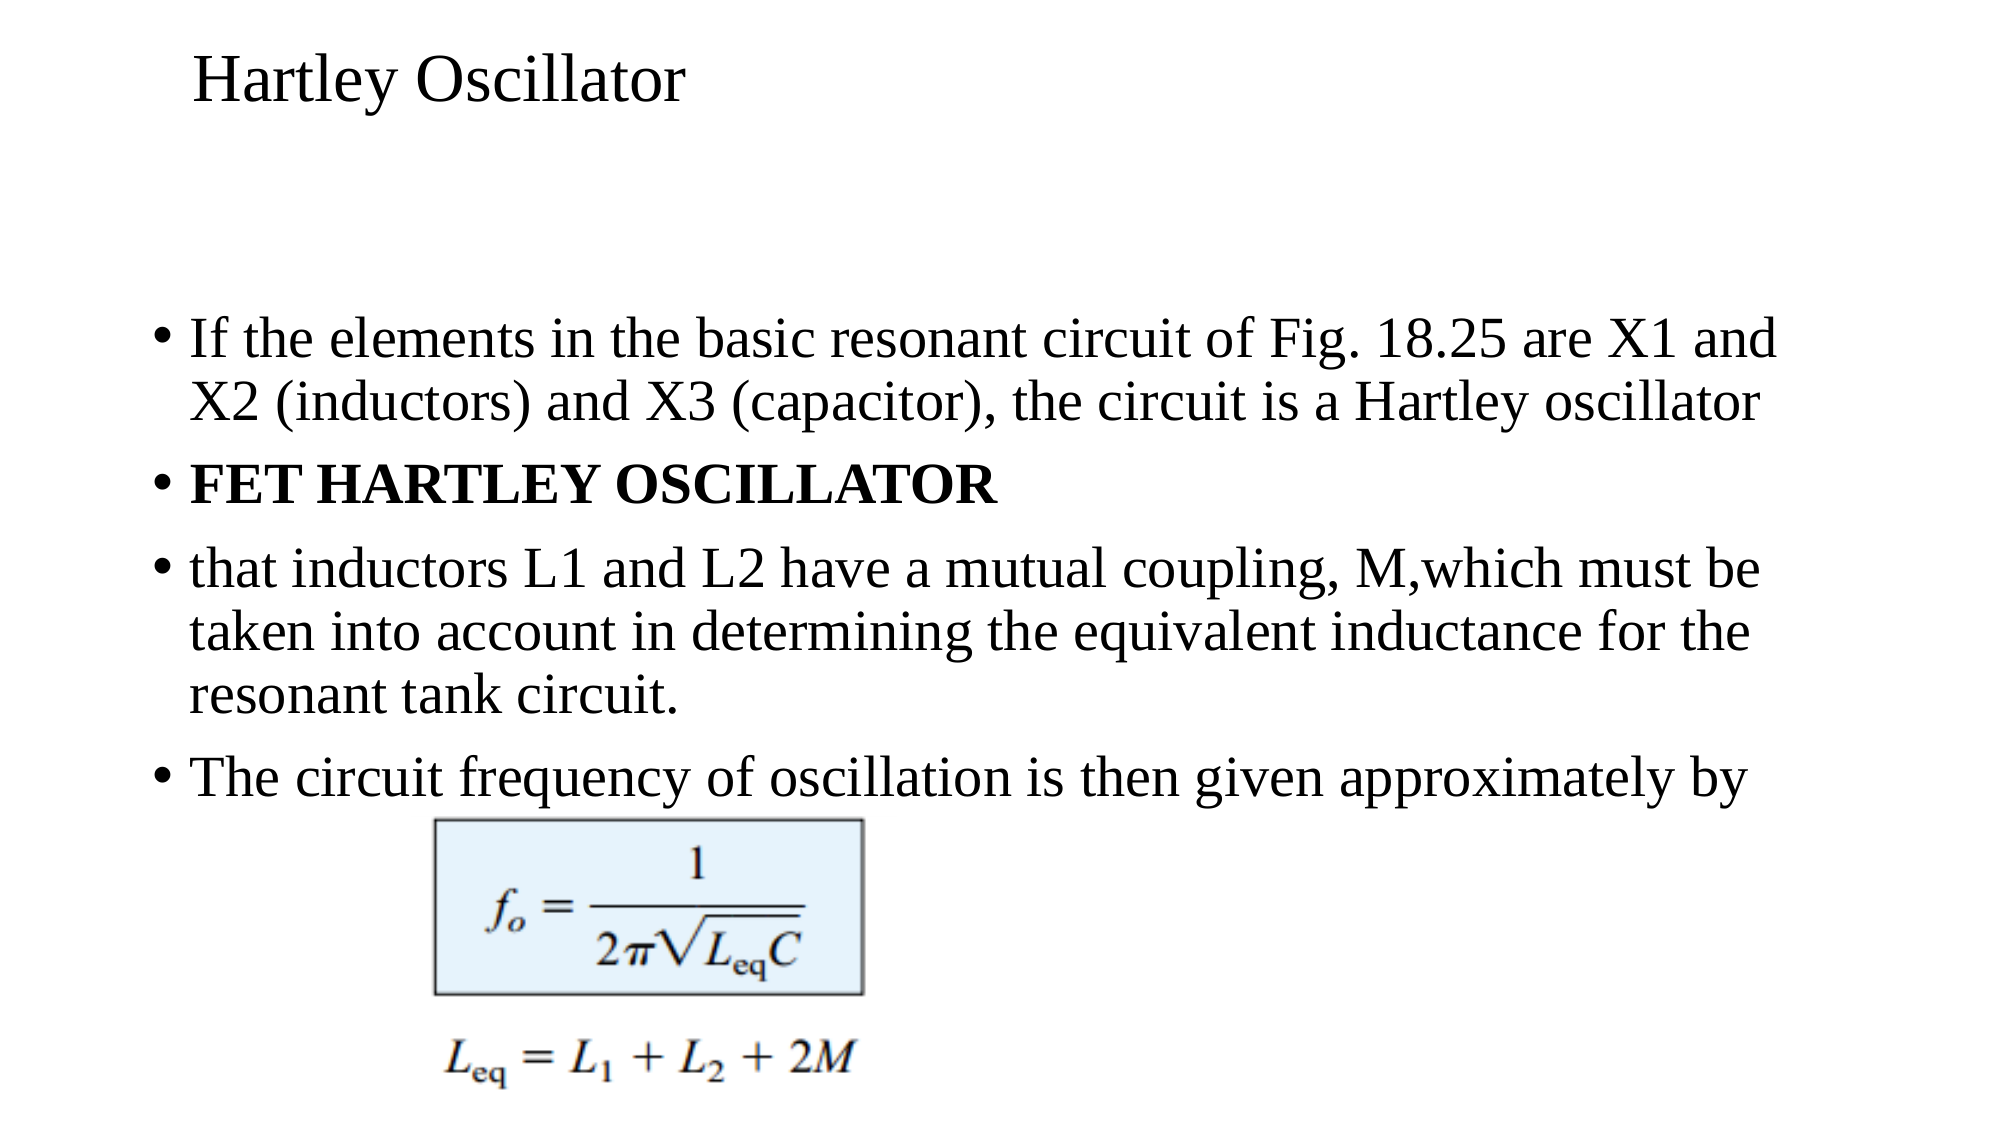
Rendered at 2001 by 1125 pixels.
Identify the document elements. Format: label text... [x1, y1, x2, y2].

title Hartley Oscillator [177, 0, 1903, 159]
picture [411, 815, 897, 1116]
list If the elements in the basic resonant circuit of Fig. 18.25 are X1 and X2 (inductors) and X3 (capacitor), the circuit is a Hartley oscillator FET HARTLEY OSCILLATOR that inductors L1 and L2 have a mutual coupling, M,which must be taken into account in determining the equivalent inductance for the resonant tank circuit. The circuit frequency of oscillation is then given approximately by [137, 299, 1863, 1014]
